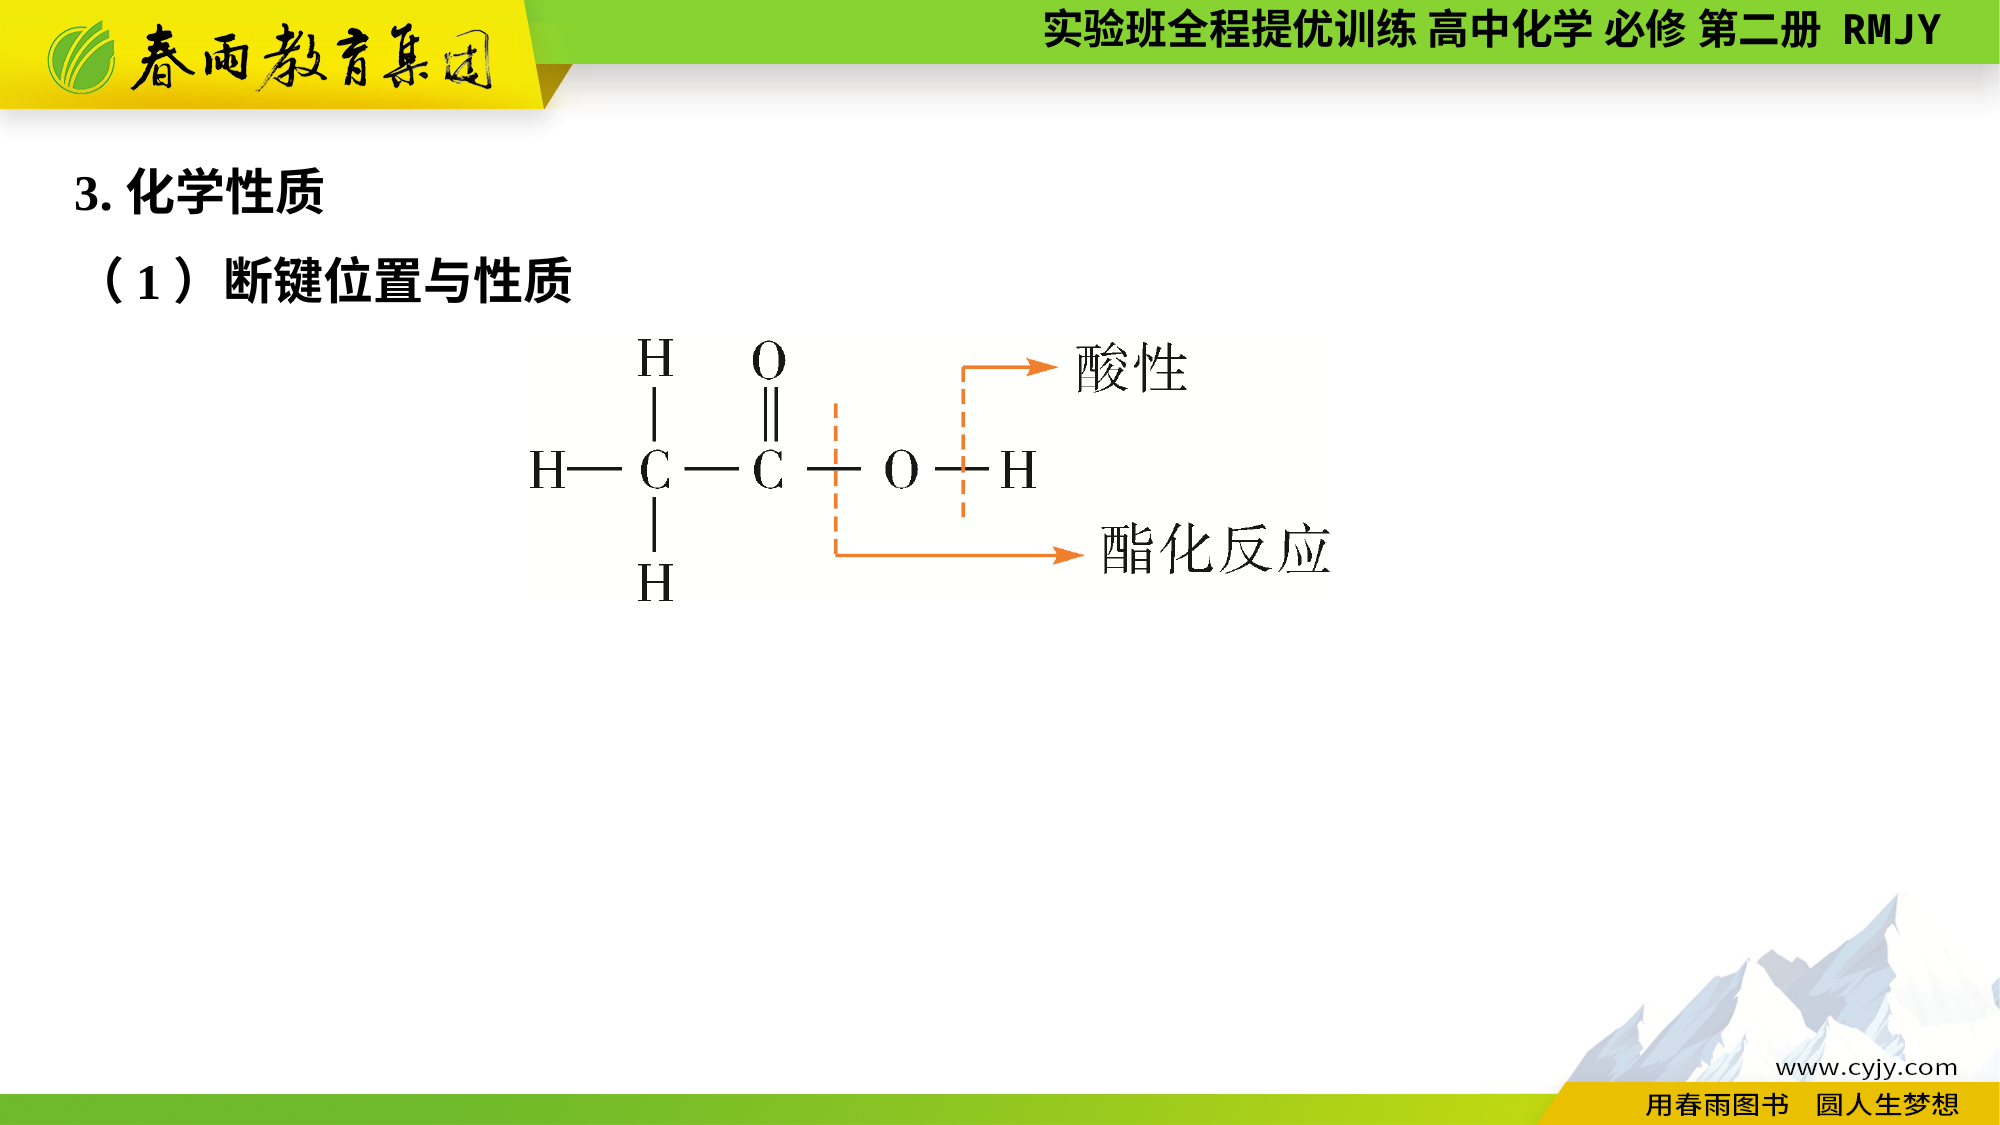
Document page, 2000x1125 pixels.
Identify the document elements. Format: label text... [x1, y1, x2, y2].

picture [0, 0, 2000, 1125]
list 3.化学性质 （1）断键位置与性质 [59, 122, 1944, 320]
